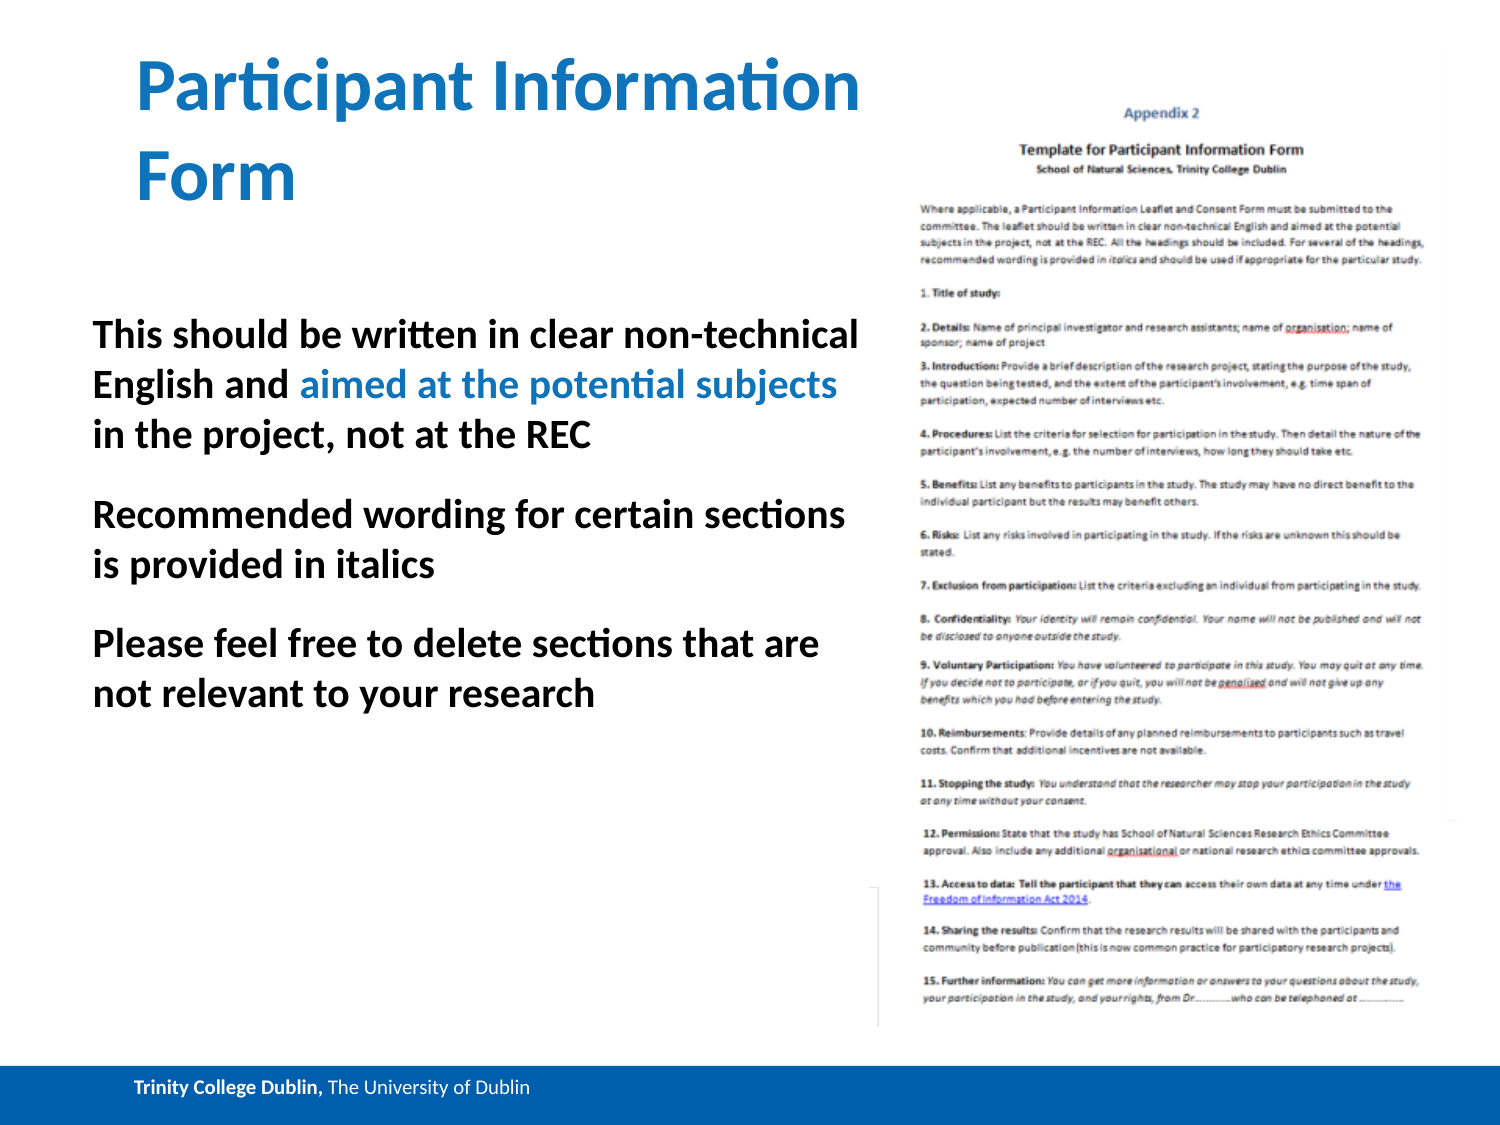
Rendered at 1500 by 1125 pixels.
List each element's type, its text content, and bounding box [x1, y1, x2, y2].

list This should be written in clear non-technical English and aimed at the potential subjects in the project, not at the REC Recommended wording for certain sections is provided in italics Please feel free to delete sections that are not relevant to your research [92, 307, 864, 980]
title Participant Information Form [135, 59, 864, 216]
picture [869, 48, 1457, 1027]
